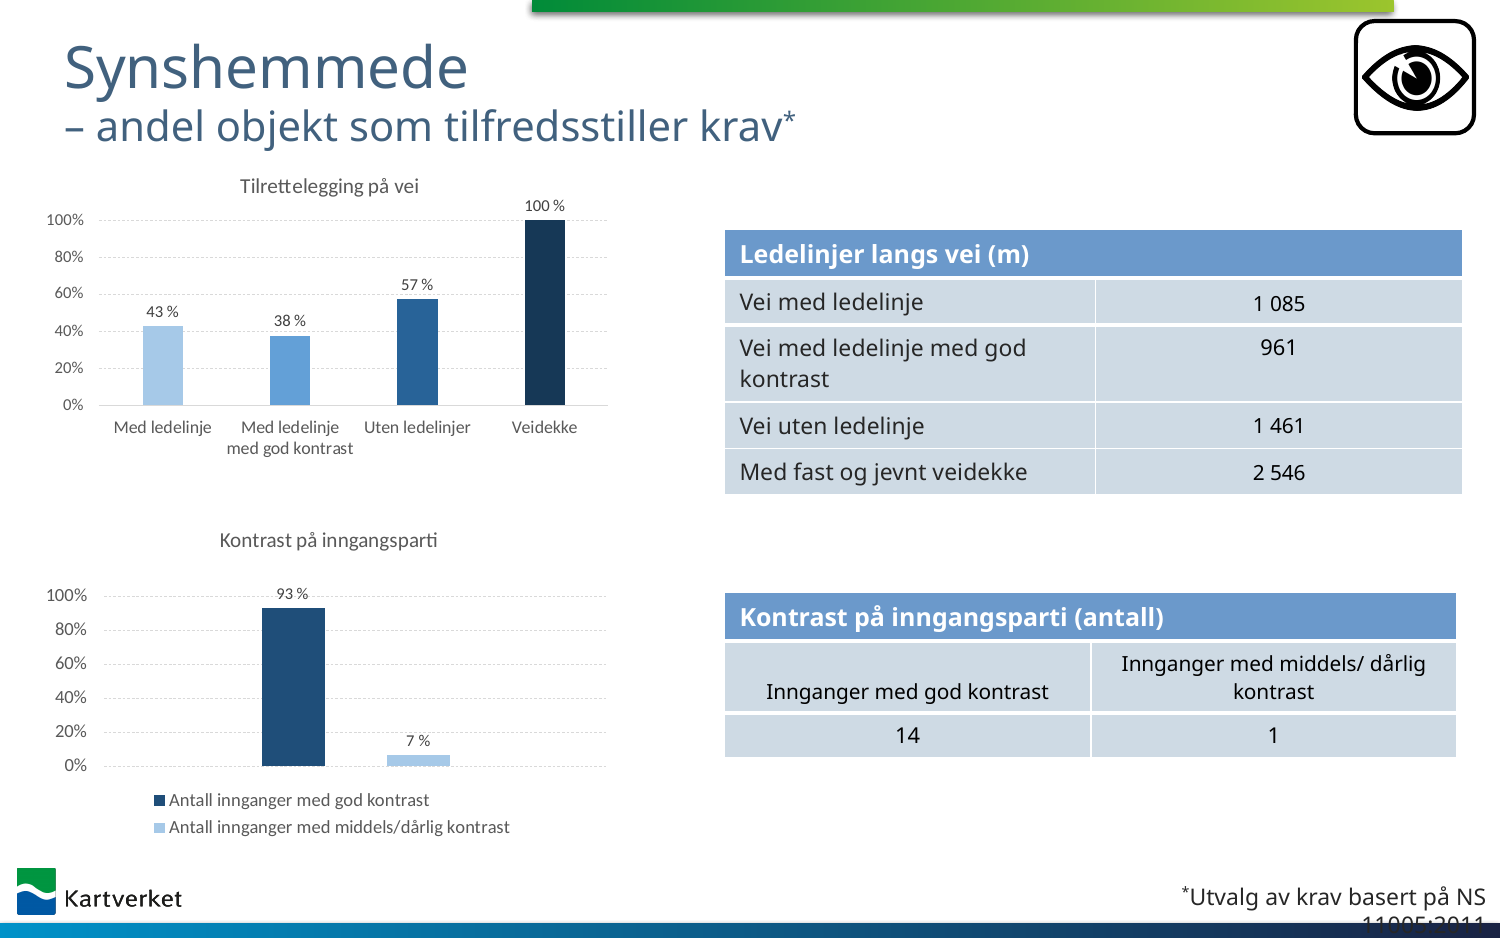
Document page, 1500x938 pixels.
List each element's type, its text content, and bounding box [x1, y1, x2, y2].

table_cell Innganger med god kontrast [725, 643, 1090, 711]
picture [41, 520, 617, 846]
table_cell Innganger med middels/ dårlig kontrast [1092, 643, 1456, 711]
table_cell Vei uten ledelinje [725, 403, 1095, 448]
table_cell 961 [1096, 327, 1462, 401]
table_cell 2 546 [1096, 449, 1462, 494]
table_header Ledelinjer langs vei (m) [725, 230, 1462, 276]
table_cell 14 [725, 715, 1090, 757]
table_cell 1 [1092, 715, 1456, 757]
table_cell Med fast og jevnt veidekke [725, 449, 1095, 494]
text_box Synshemmede – andel objekt som tilfredsstiller krav* [49, 24, 1431, 158]
table_cell 1 461 [1096, 403, 1462, 448]
table_cell Vei med ledelinje [725, 280, 1095, 323]
picture [41, 166, 618, 492]
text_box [1355, 20, 1475, 134]
table_cell Vei med ledelinje med god kontrast [725, 327, 1095, 401]
text_box *Utvalg av krav basert på NS 11005:2011 [1068, 873, 1500, 938]
table_header Kontrast på inngangsparti (antall) [725, 593, 1456, 639]
table_cell 1 085 [1096, 280, 1462, 323]
